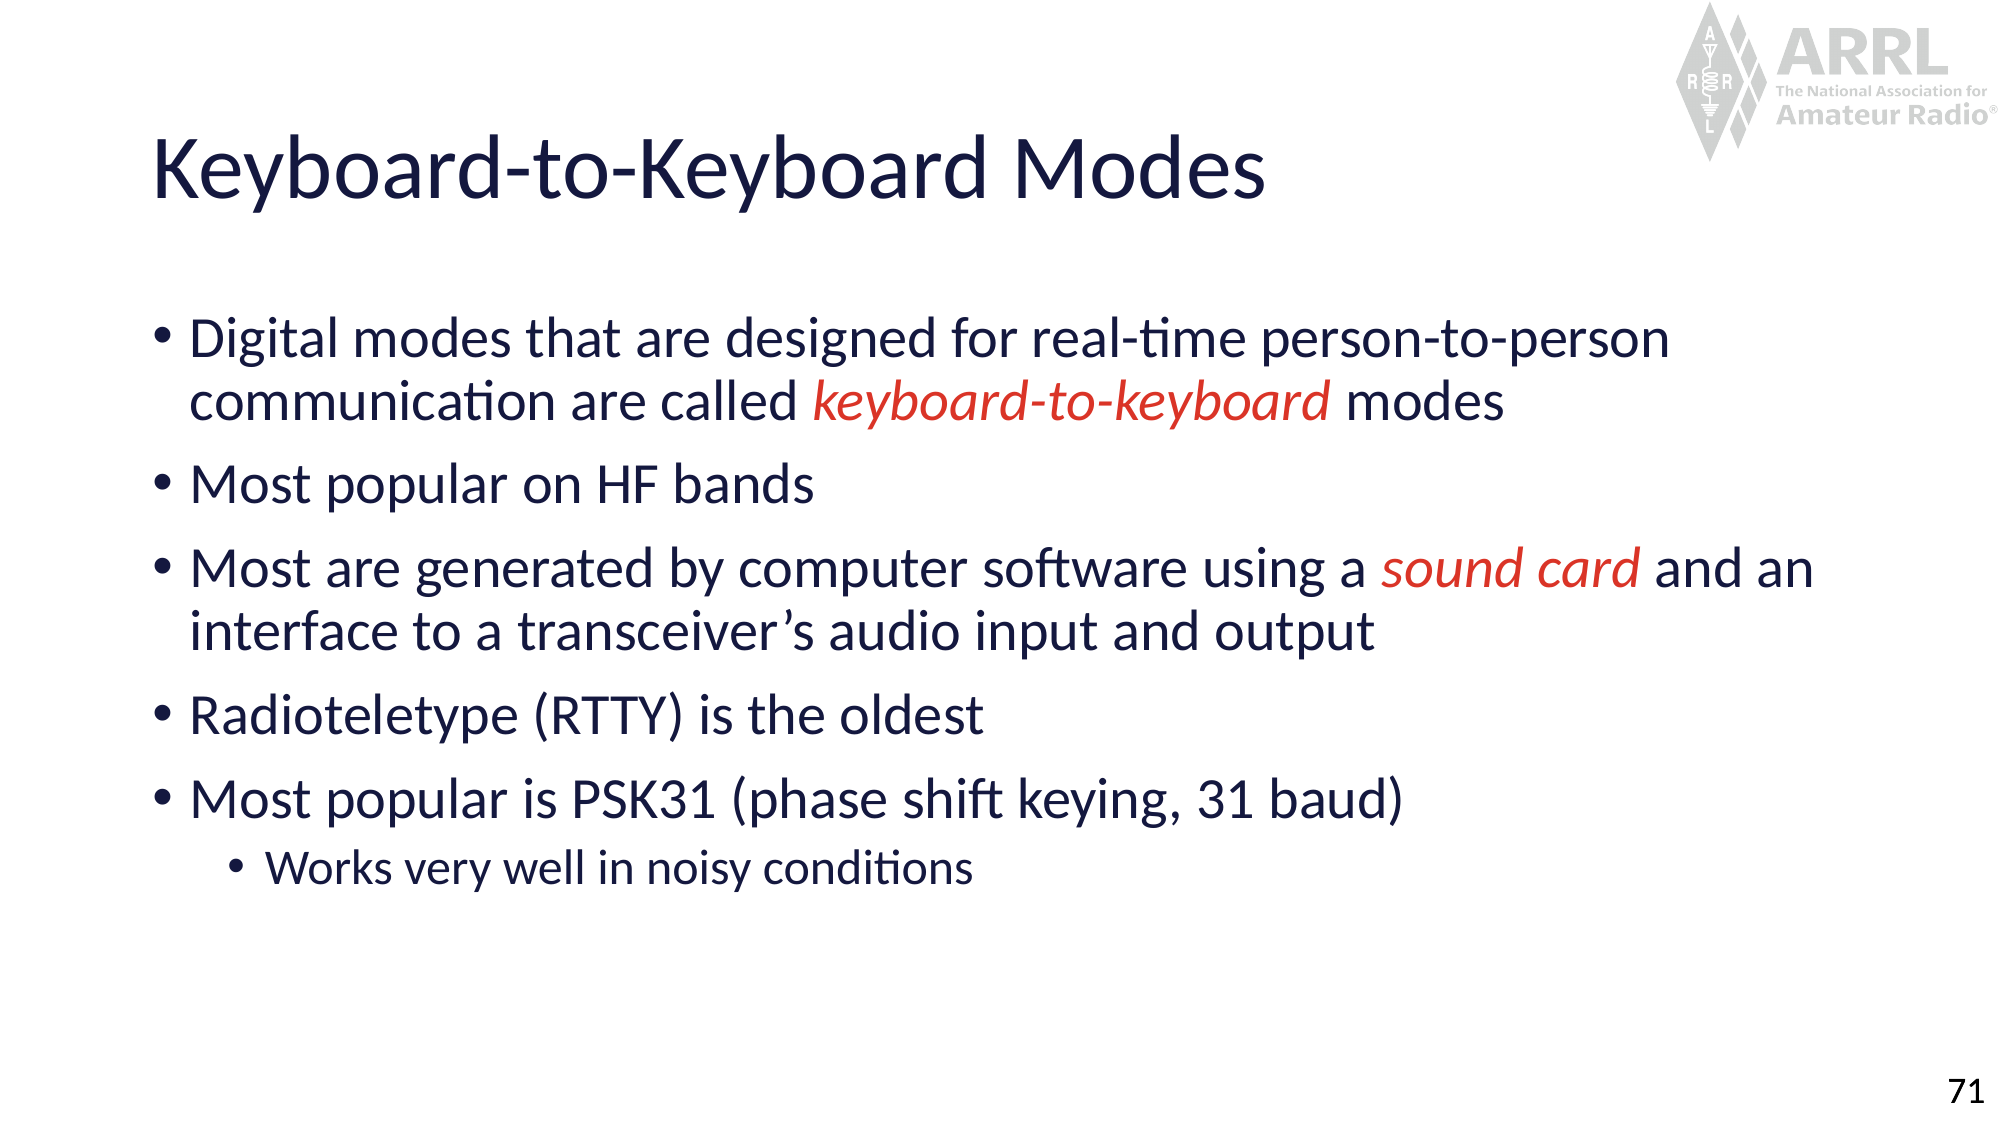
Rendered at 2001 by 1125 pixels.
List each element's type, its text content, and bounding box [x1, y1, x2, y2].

title Keyboard-to-Keyboard Modes [137, 59, 1863, 278]
list Digital modes that are designed for real-time person-to-person communication are called keyboard-to-keyboard modes Most popular on HF bands Most are generated by computer software using a sound card and an interface to a transceiver’s audio input and output Radioteletype (RTTY) is the oldest Most popular is PSK31 (phase shift keying, 31 baud) Works very well in noisy conditions [137, 299, 1863, 1014]
picture [1674, 0, 2000, 164]
